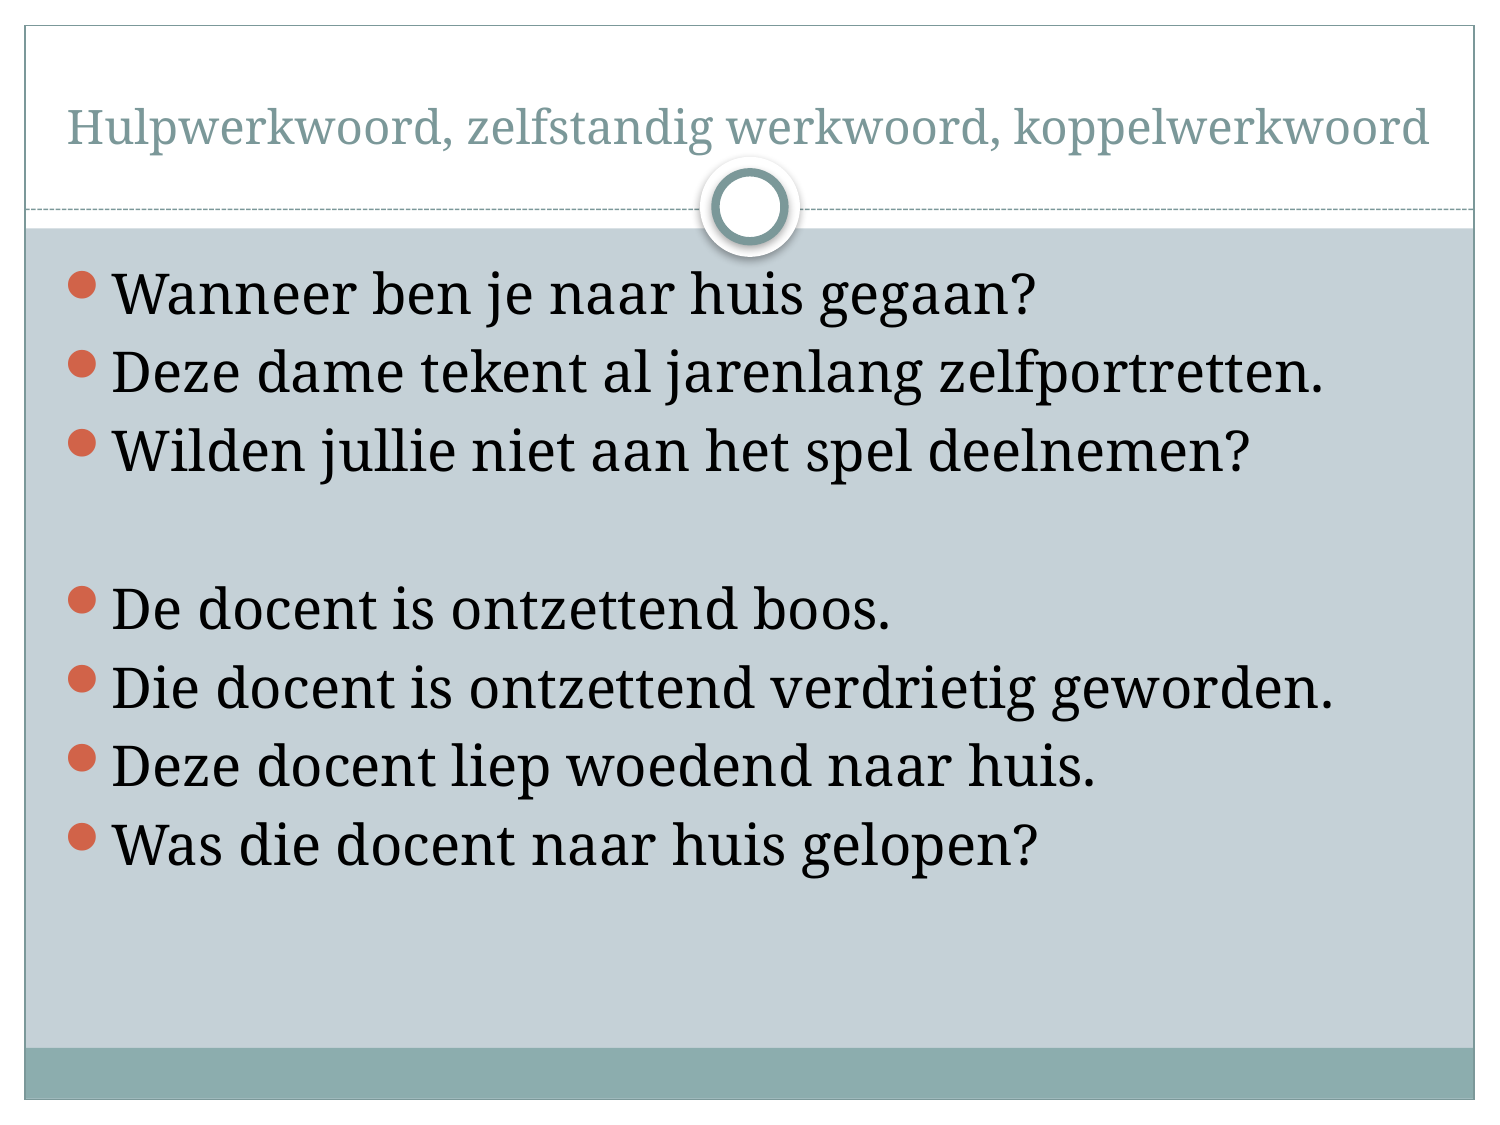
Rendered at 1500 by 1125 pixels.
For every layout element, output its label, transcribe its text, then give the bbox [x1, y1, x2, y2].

list Wanneer ben je naar huis gegaan? Deze dame tekent al jarenlang zelfportretten. Wilden jullie niet aan het spel deelnemen? De docent is ontzettend boos. Die docent is ontzettend verdrietig geworden. Deze docent liep woedend naar huis. Was die docent naar huis gelopen? [49, 250, 1445, 1001]
title Hulpwerkwoord, zelfstandig werkwoord, koppelwerkwoord [49, 37, 1450, 162]
